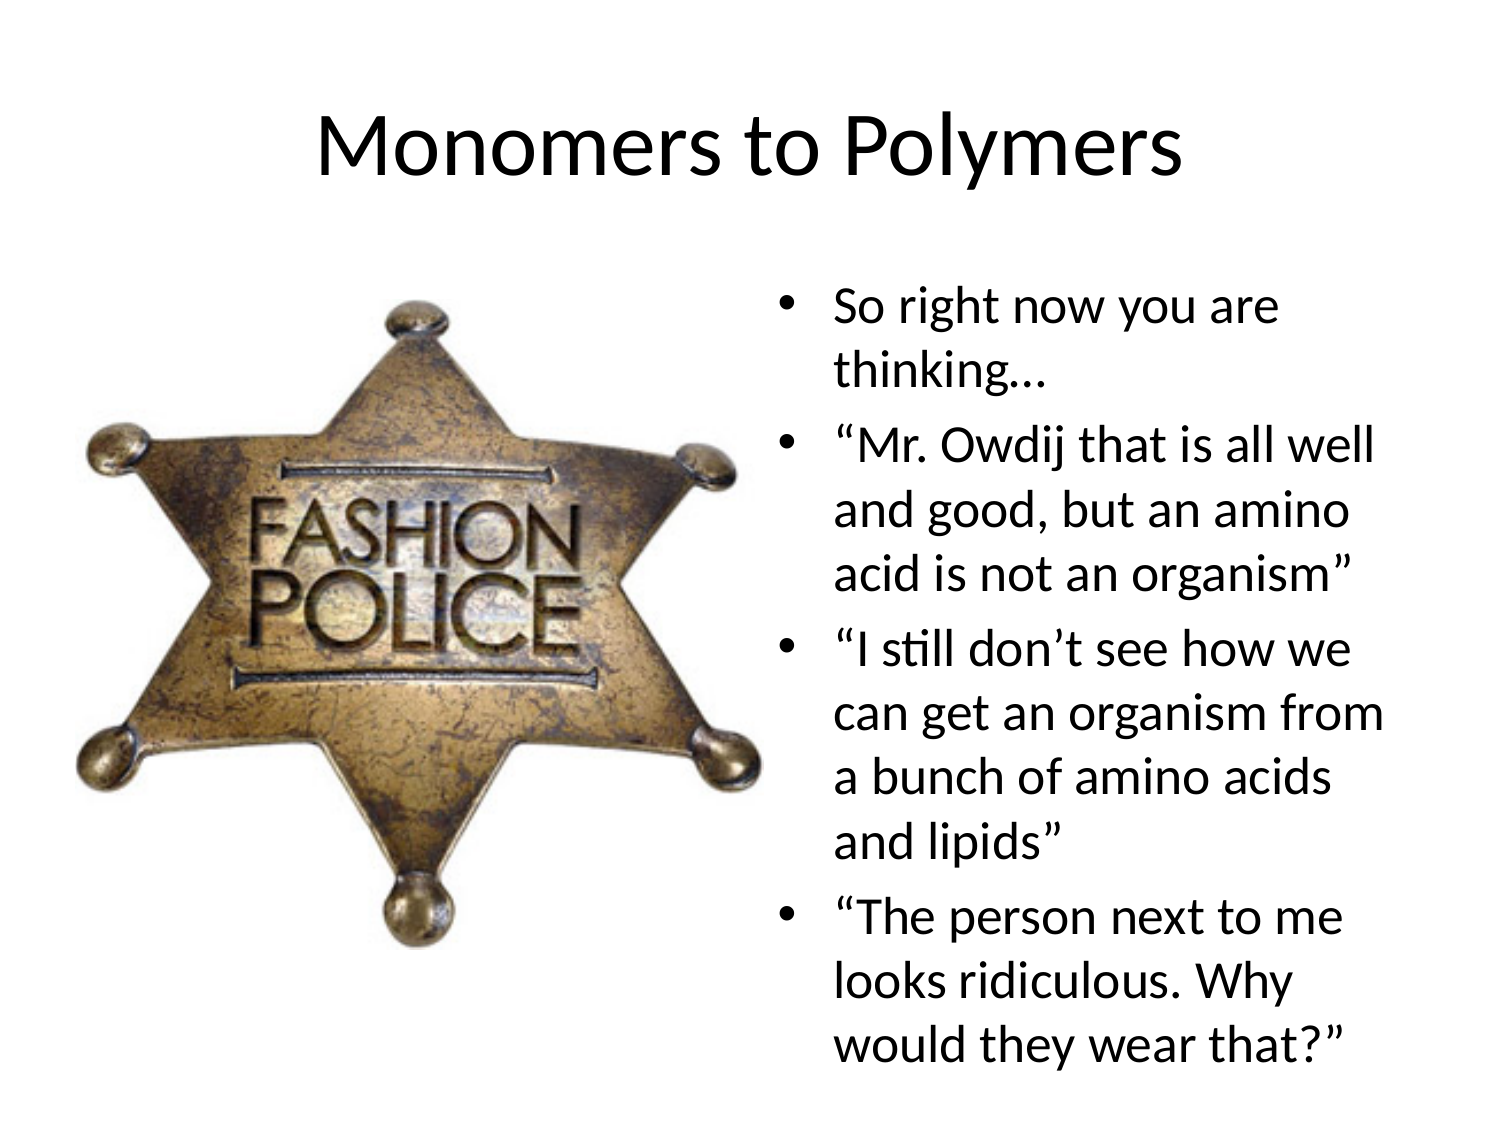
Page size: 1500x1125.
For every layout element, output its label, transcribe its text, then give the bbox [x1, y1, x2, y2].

title Monomers to Polymers [75, 45, 1425, 233]
picture [74, 299, 765, 951]
list So right now you are thinking… “Mr. Owdij that is all well and good, but an amino acid is not an organism” “I still don’t see how we can get an organism from a bunch of amino acids and lipids” “The person next to me looks ridiculous. Why would they wear that?” [762, 262, 1425, 1088]
